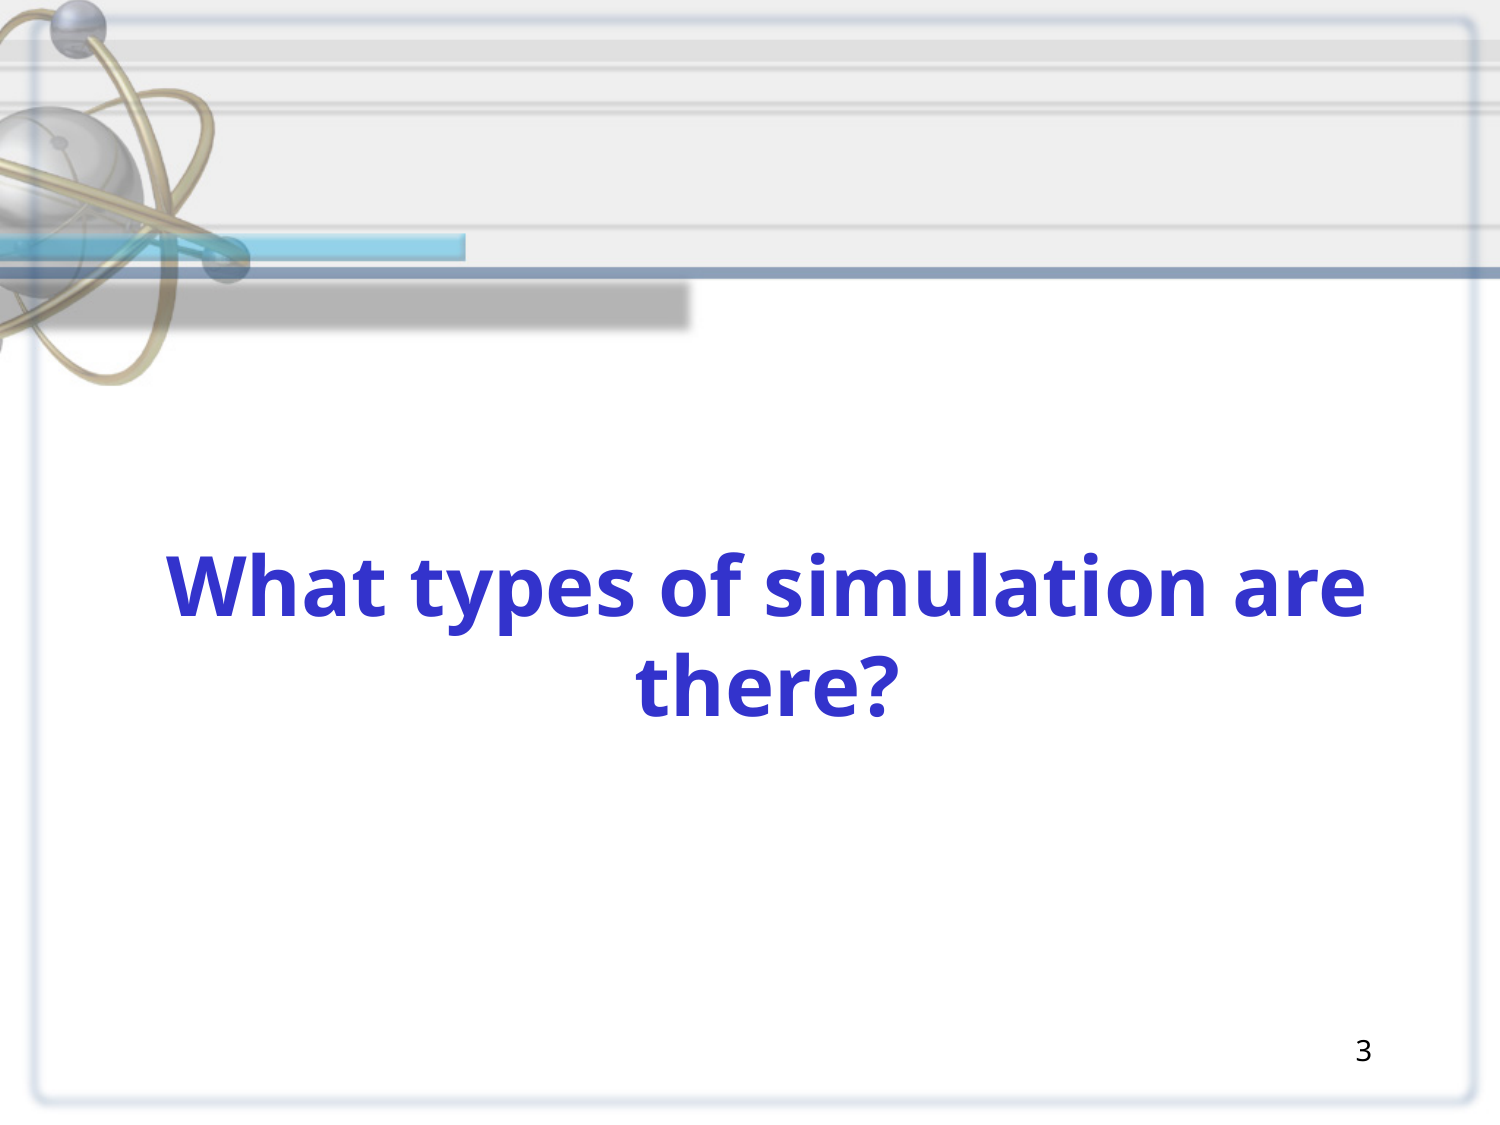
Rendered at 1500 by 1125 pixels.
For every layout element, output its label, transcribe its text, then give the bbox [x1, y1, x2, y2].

title What types of simulation are there? [105, 538, 1430, 727]
picture [0, 0, 1500, 1125]
slide_number 3 [1074, 1024, 1388, 1101]
